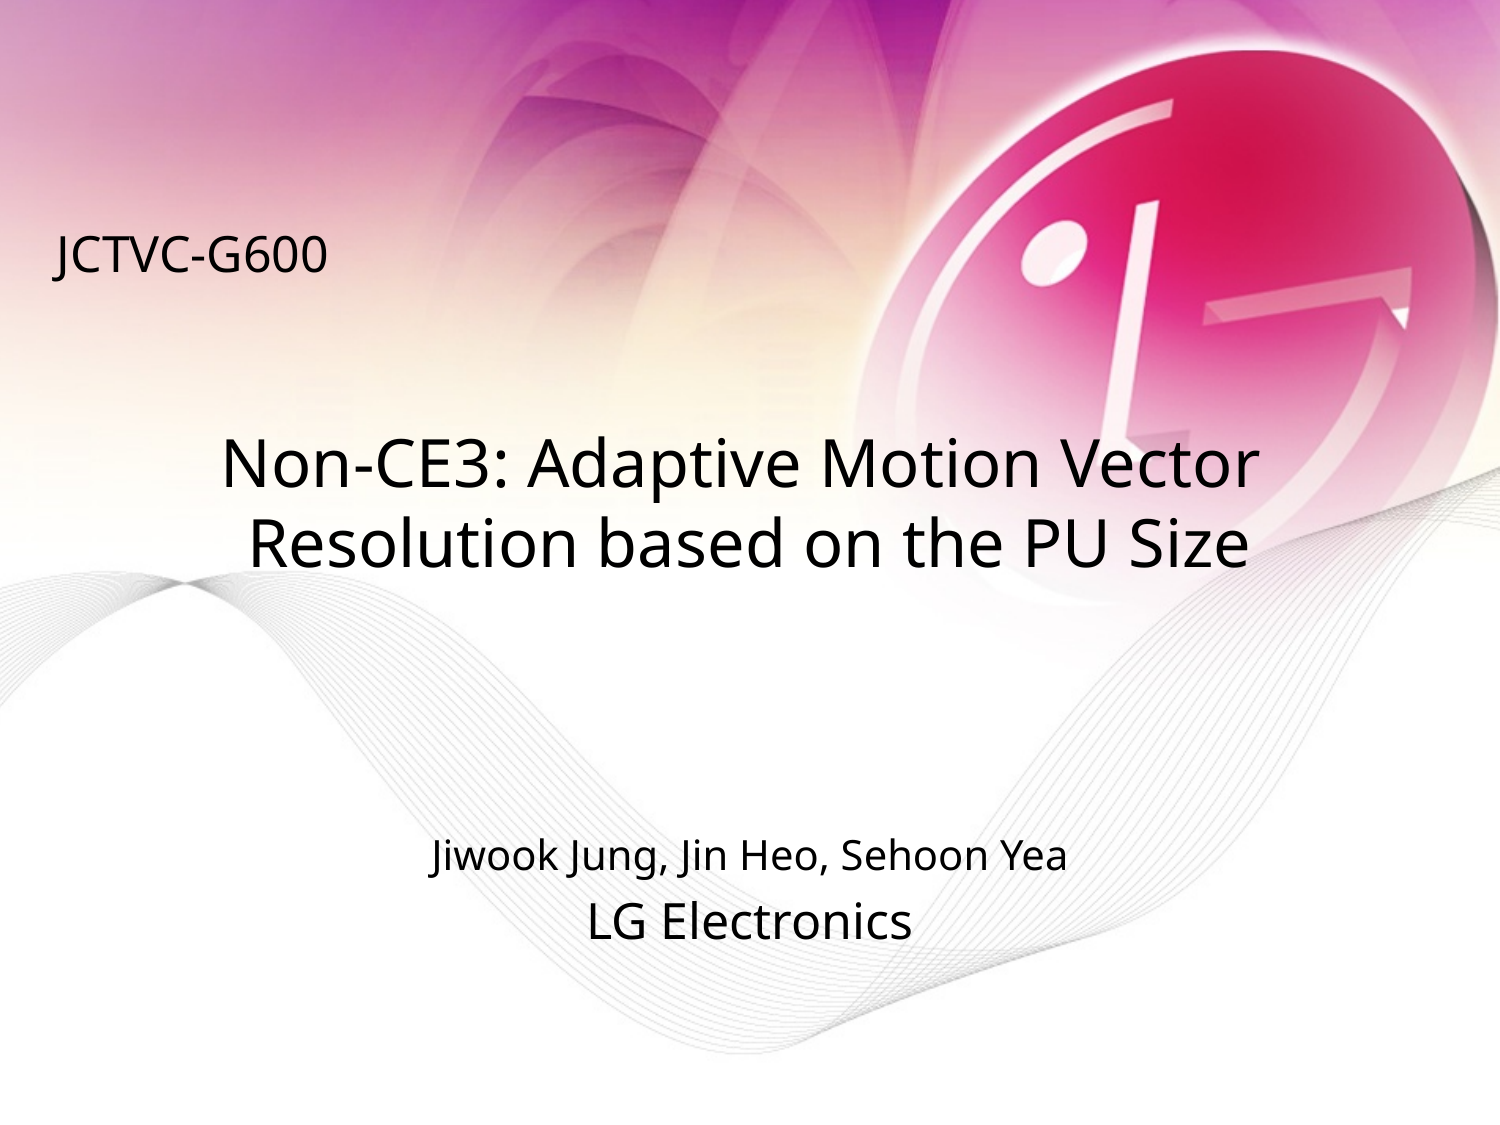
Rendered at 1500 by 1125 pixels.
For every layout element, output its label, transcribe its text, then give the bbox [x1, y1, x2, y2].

subtitle Jiwook Jung, Jin Heo, Sehoon Yea LG Electronics [224, 802, 1276, 977]
picture [0, 0, 1500, 1125]
text_box JCTVC-G600 [42, 184, 344, 290]
title Non-CE3: Adaptive Motion Vector Resolution based on the PU Size [112, 380, 1388, 622]
